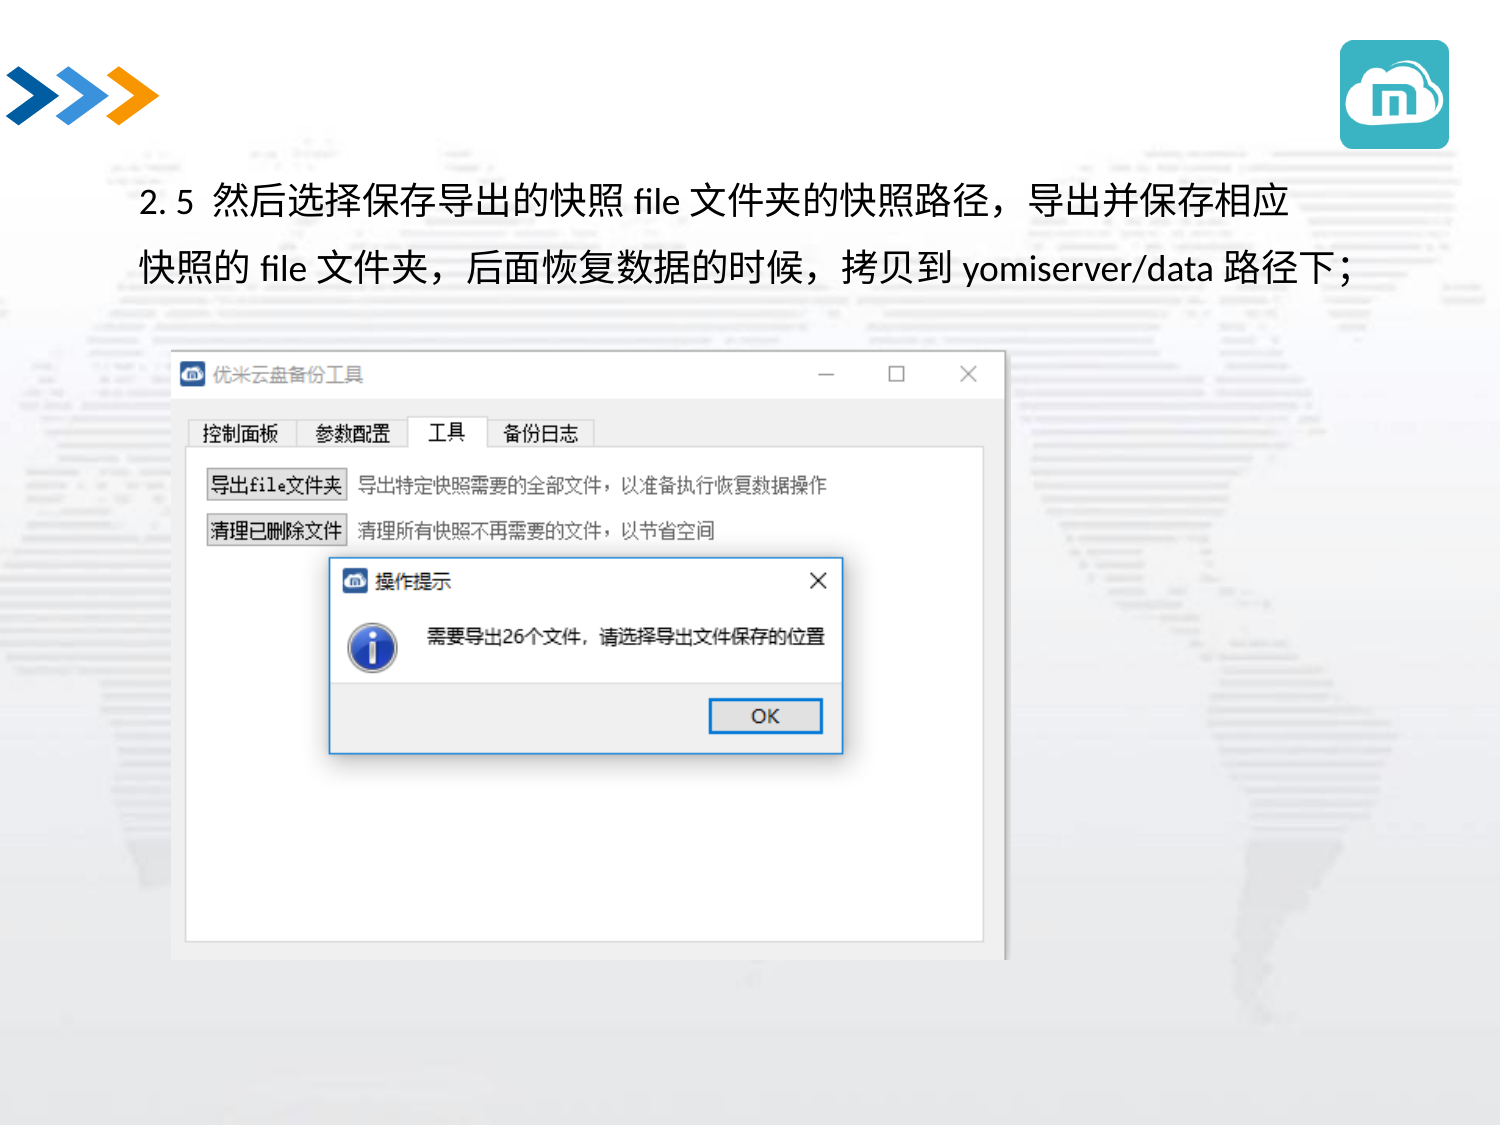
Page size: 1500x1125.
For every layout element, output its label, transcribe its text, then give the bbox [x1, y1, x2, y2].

text_box 2. 5 然后选择保存导出的快照file文件夹的快照路径，导出并保存相应 快照的file文件夹，后面恢复数据的时候，拷贝到yomiserver/data路径下； [124, 147, 1389, 297]
picture [0, 0, 1500, 1125]
